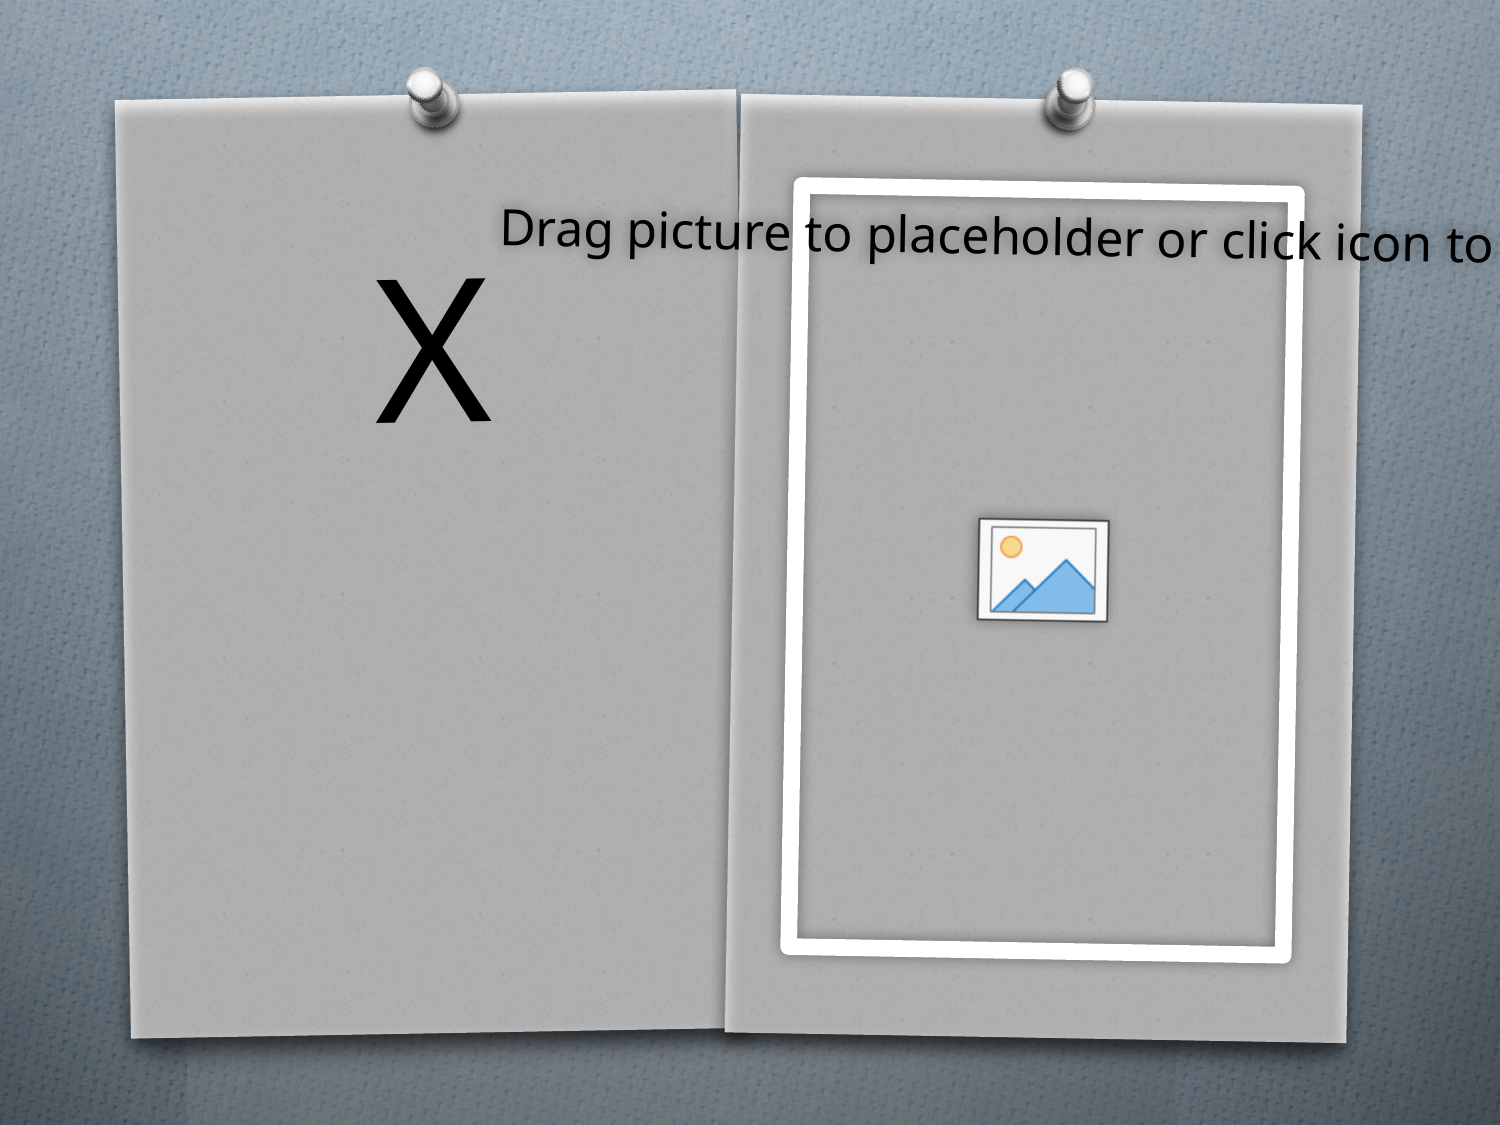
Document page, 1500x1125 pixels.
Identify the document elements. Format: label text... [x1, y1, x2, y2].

title X [179, 222, 687, 475]
picture [1016, 41, 1138, 162]
picture [803, 197, 1282, 943]
picture [375, 33, 497, 157]
